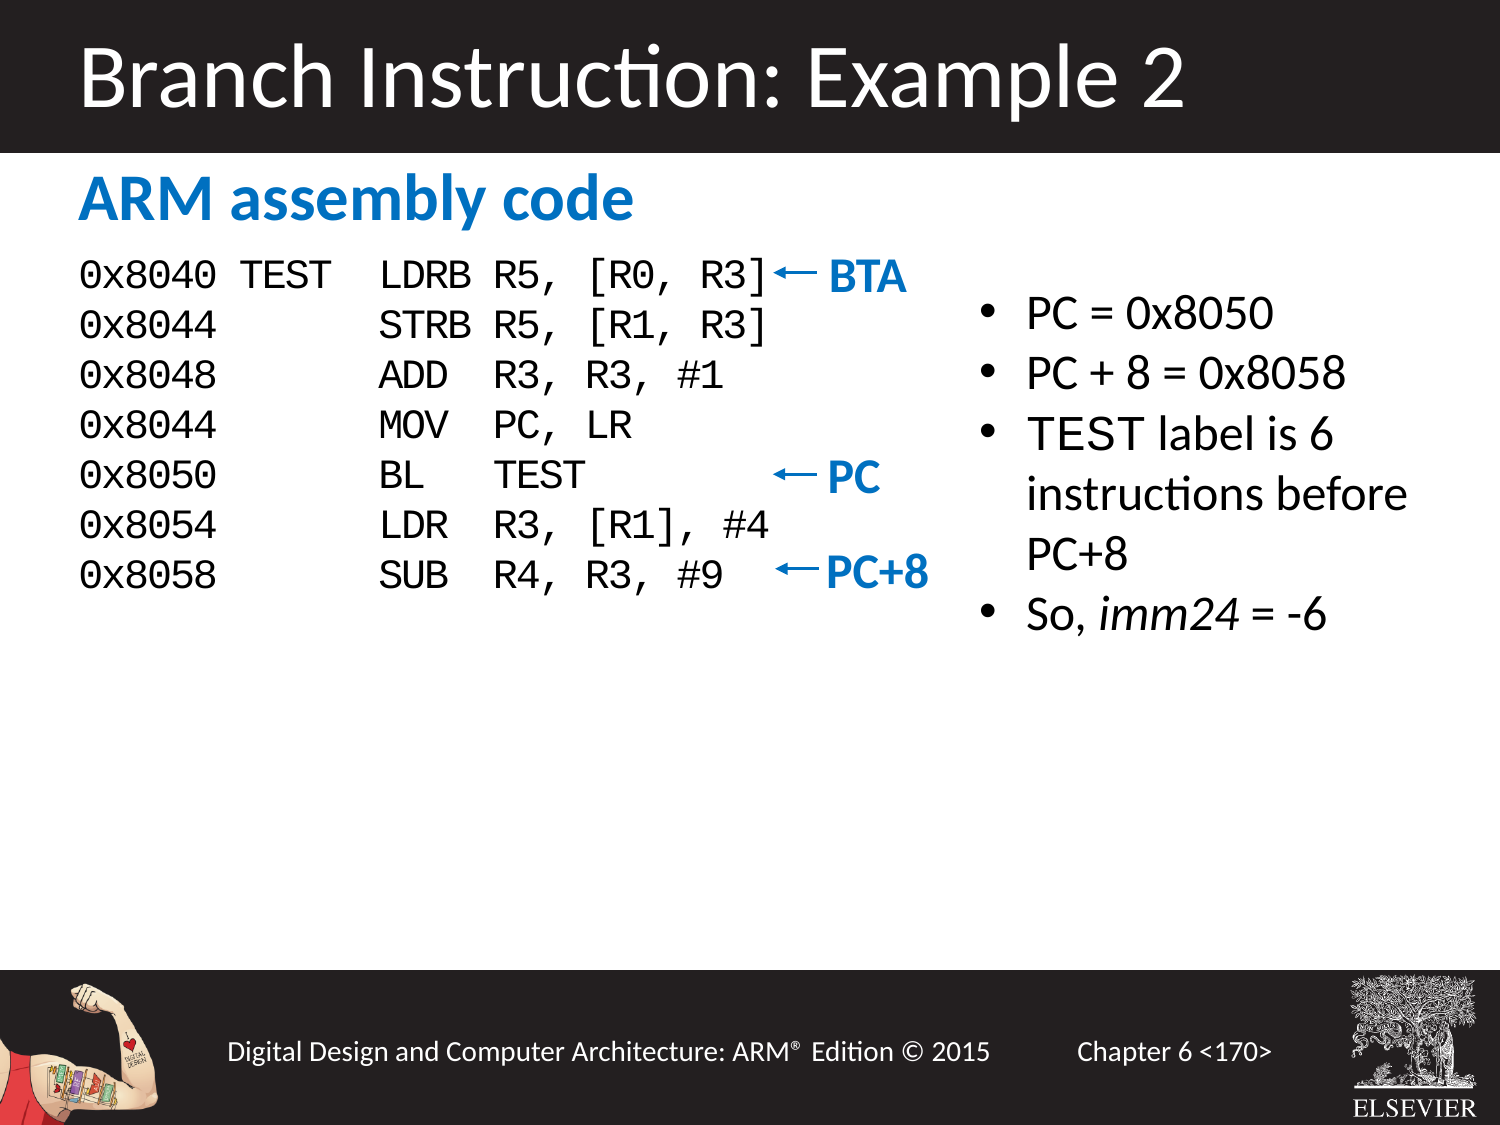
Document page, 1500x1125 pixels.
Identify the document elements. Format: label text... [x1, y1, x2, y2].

text_box BTA [814, 234, 922, 310]
picture [1350, 974, 1477, 1117]
picture [0, 979, 163, 1125]
text_box ARM assembly code 0x8040 TEST LDRB R5, [R0, R3] 0x8044 STRB R5, [R1, R3] 0x8048 ADD R3, R3, #1 0x8044 MOV PC, LR 0x8050 BL TEST 0x8054 LDR R3, [R1], #4 0x8058 SUB R4, R3, #9 [63, 146, 1377, 604]
text_box Branch Instruction: Example 2 [63, 8, 1488, 133]
text_box PC = 0x8050 PC + 8 = 0x8058 TEST label is 6 instructions before PC+8 So, imm24 = -6 [964, 272, 1477, 648]
text_box PC+8 [811, 530, 945, 606]
text_box PC [813, 436, 896, 512]
